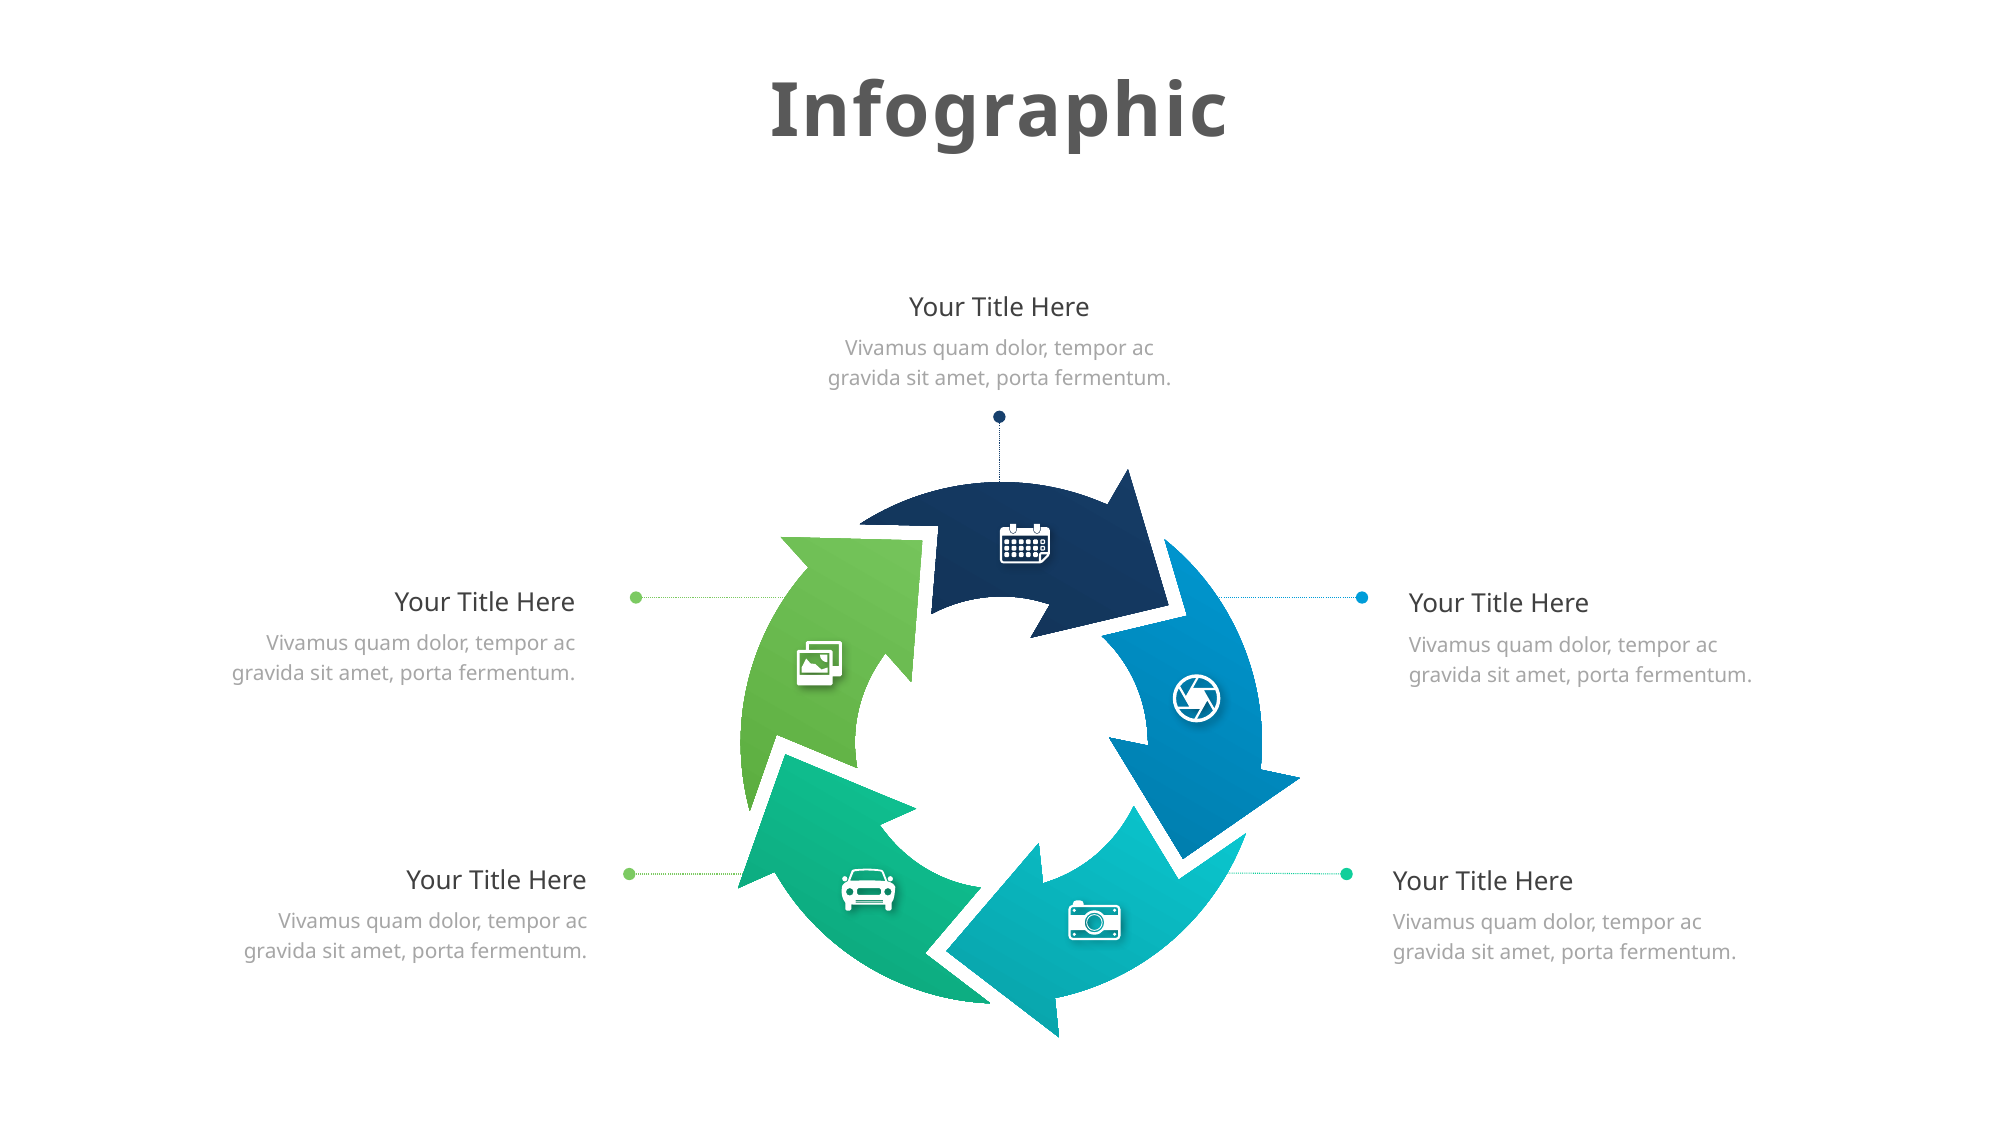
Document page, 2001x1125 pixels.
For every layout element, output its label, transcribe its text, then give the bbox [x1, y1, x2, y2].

text_box Your Title Here [862, 276, 1137, 322]
text_box Your Title Here [328, 849, 602, 895]
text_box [722, 428, 1319, 1037]
text_box Vivamus quam dolor, tempor ac gravida sit amet, porta fermentum. [204, 617, 590, 693]
text_box Vivamus quam dolor, tempor ac gravida sit amet, porta fermentum. [216, 895, 602, 970]
text_box Infographic [714, 54, 1285, 159]
text_box Your Title Here [1393, 573, 1668, 626]
text_box Vivamus quam dolor, tempor ac gravida sit amet, porta fermentum. [806, 322, 1193, 397]
text_box Vivamus quam dolor, tempor ac gravida sit amet, porta fermentum. [1378, 896, 1764, 972]
text_box Vivamus quam dolor, tempor ac gravida sit amet, porta fermentum. [1394, 619, 1780, 694]
text_box Your Title Here [1378, 850, 1652, 896]
text_box Your Title Here [316, 572, 590, 617]
